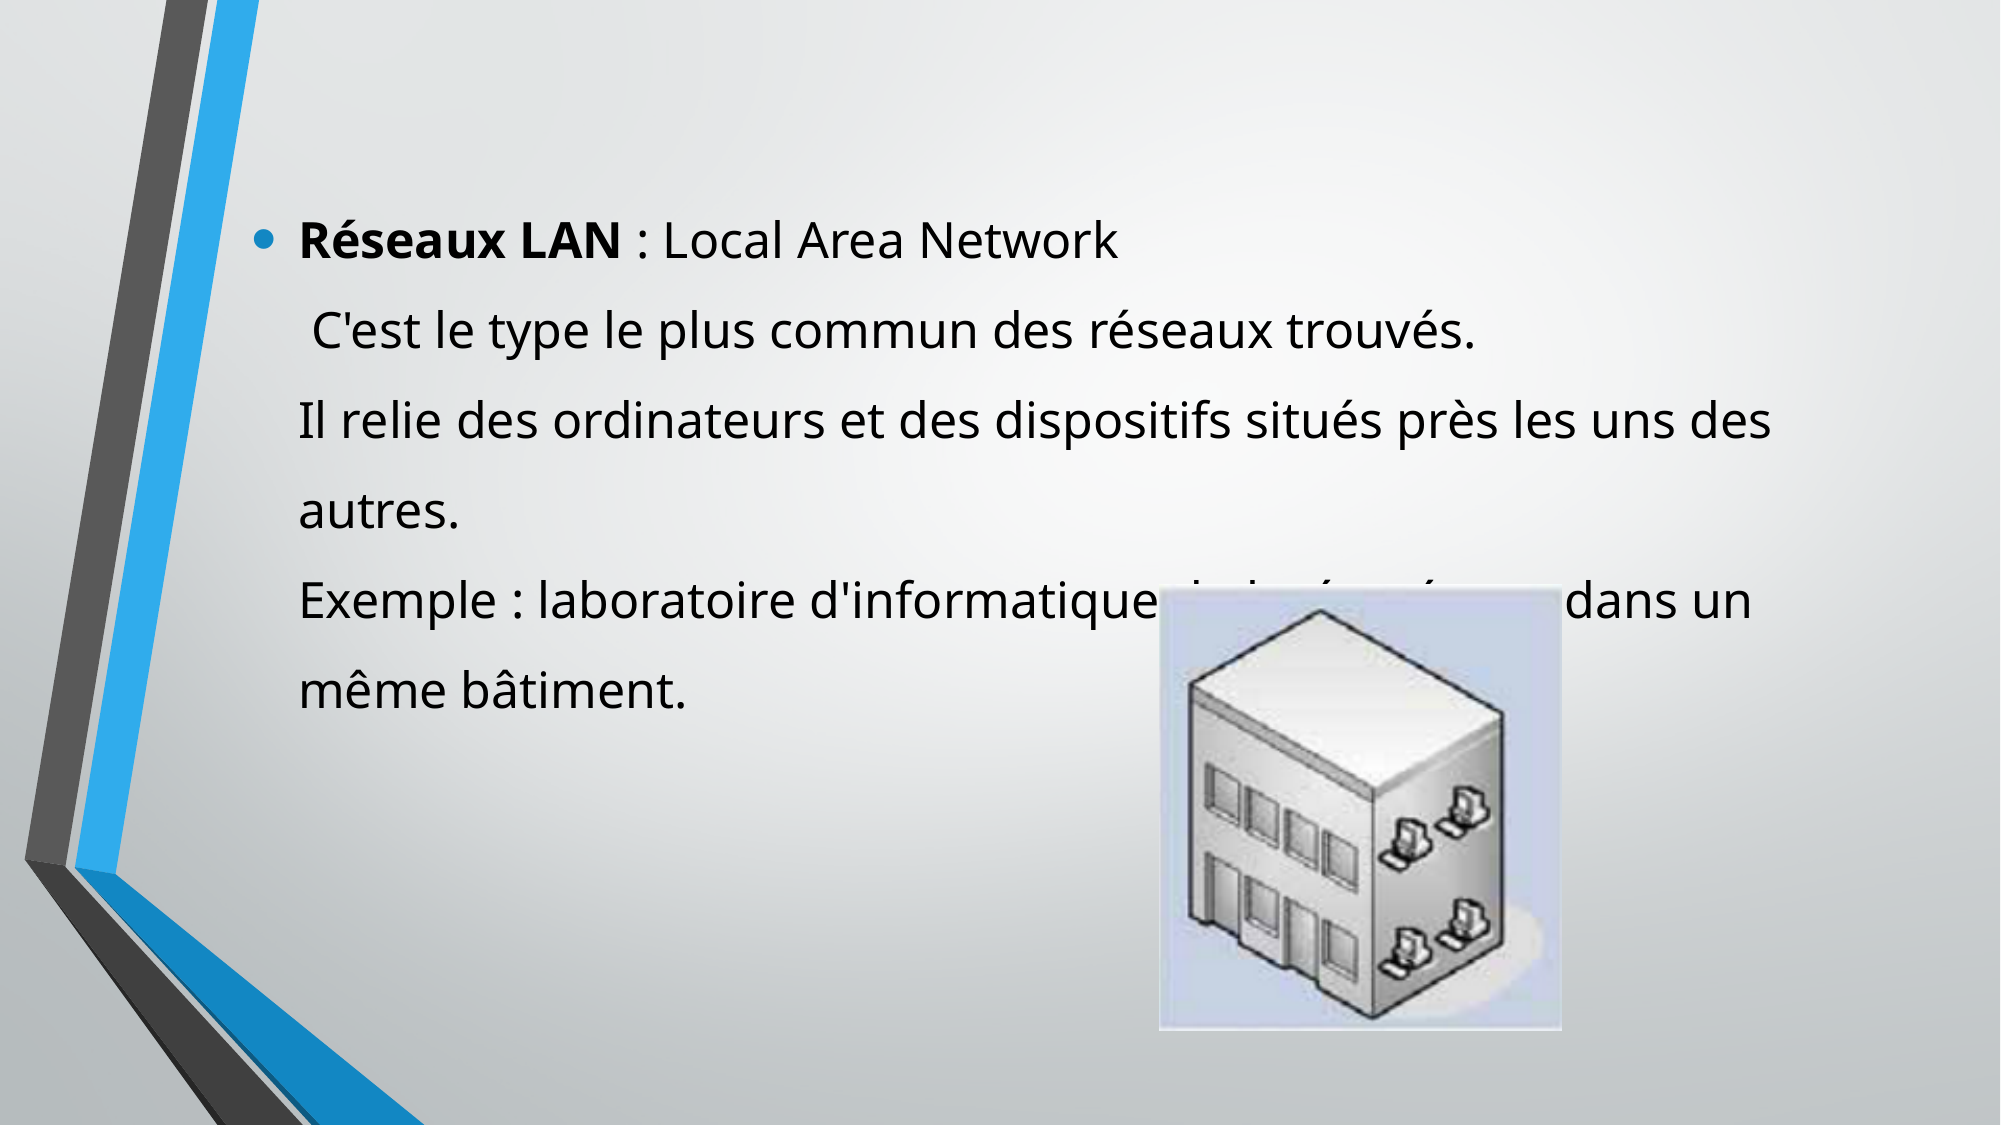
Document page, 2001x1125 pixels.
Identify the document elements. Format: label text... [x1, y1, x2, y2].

list Réseaux LAN : Local Area Network C'est le type le plus commun des réseaux trouvés. Il relie des ordinateurs et des dispositifs situés près les uns des autres. Exemple : laboratoire d'informatique du lycée, réseau dans un même bâtiment. [236, 192, 1880, 705]
picture [1159, 584, 1563, 1031]
